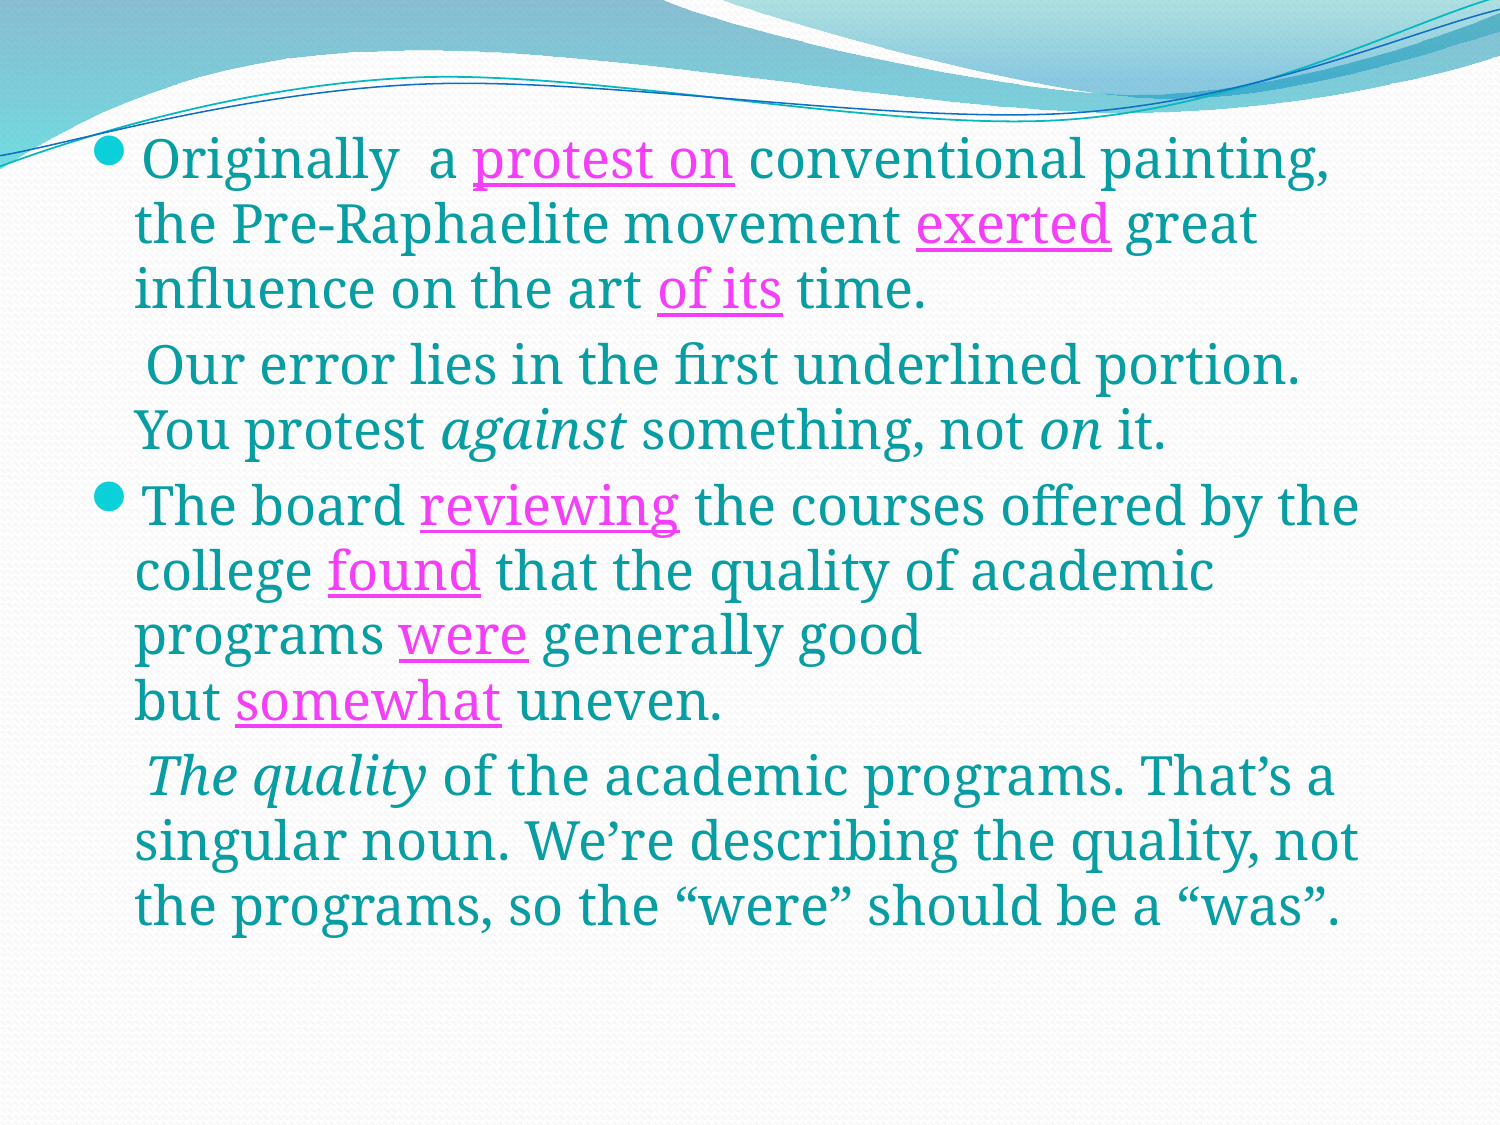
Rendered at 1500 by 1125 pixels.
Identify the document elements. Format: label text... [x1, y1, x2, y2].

list Originally a protest on conventional painting, the Pre-Raphaelite movement exerted great influence on the art of its time. Our error lies in the first underlined portion. You protest against something, not on it. The board reviewing the courses offered by the college found that the quality of academic programs were generally good but somewhat uneven. The quality of the academic programs. That’s a singular noun. We’re describing the quality, not the programs, so the “were” should be a “was”. [75, 117, 1425, 1038]
